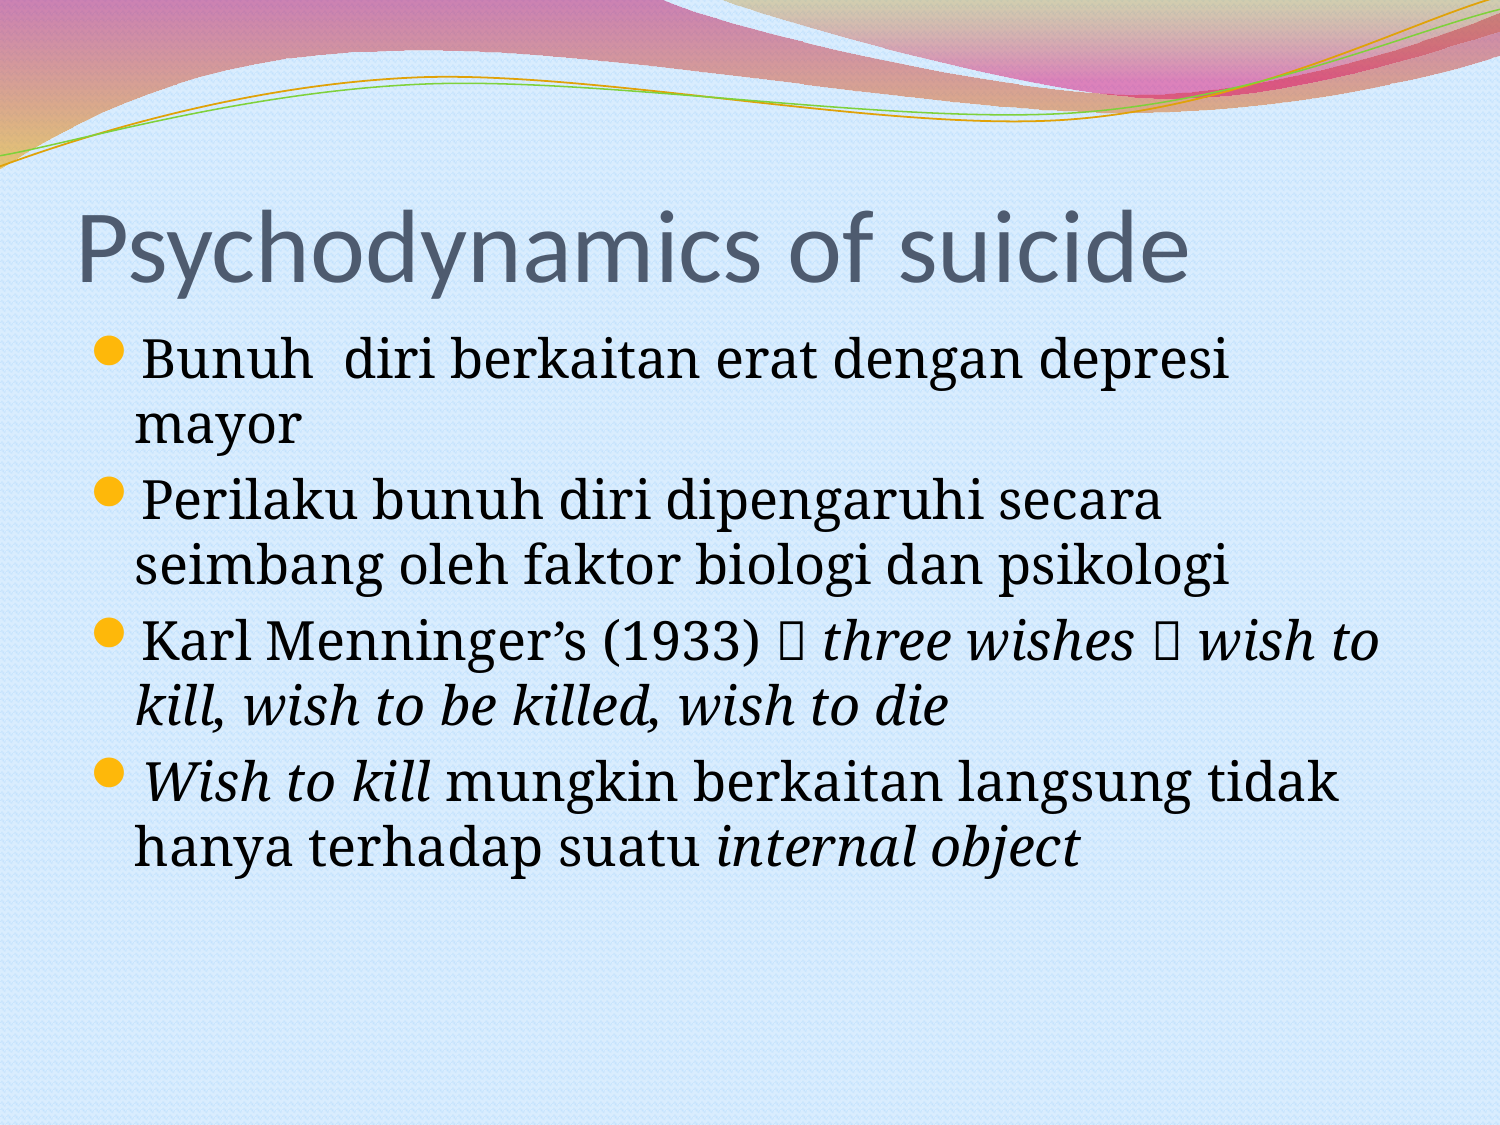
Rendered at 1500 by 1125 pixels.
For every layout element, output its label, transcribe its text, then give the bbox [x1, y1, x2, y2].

title Psychodynamics of suicide [75, 115, 1425, 303]
list Bunuh diri berkaitan erat dengan depresi mayor Perilaku bunuh diri dipengaruhi secara seimbang oleh faktor biologi dan psikologi Karl Menninger’s (1933)  three wishes  wish to kill, wish to be killed, wish to die Wish to kill mungkin berkaitan langsung tidak hanya terhadap suatu internal object [75, 317, 1425, 1038]
